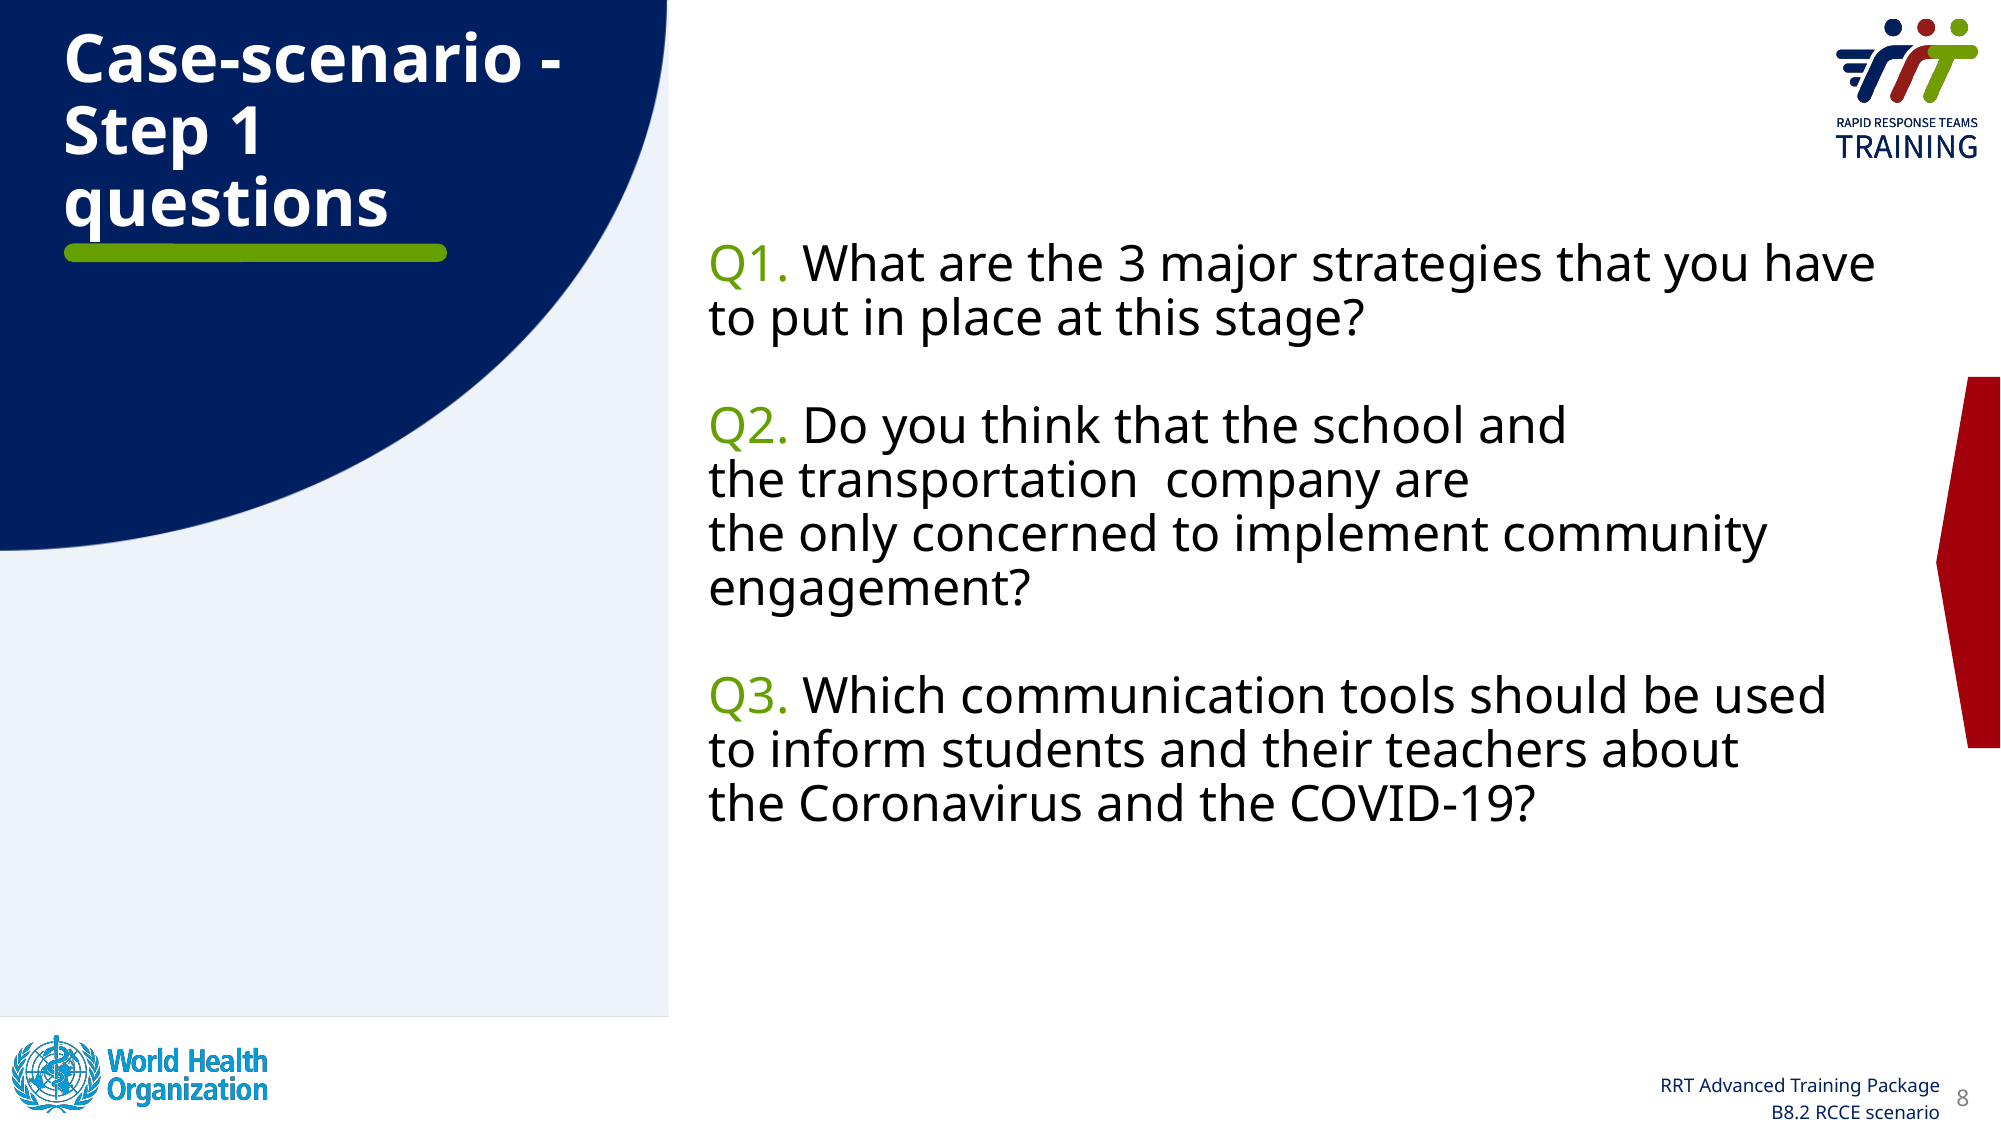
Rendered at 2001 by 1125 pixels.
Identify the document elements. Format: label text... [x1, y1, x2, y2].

picture [46, 1056, 54, 1062]
picture [1835, 19, 1978, 167]
picture [12, 1035, 54, 1068]
picture [24, 1054, 36, 1087]
picture [34, 1054, 43, 1078]
picture [30, 1083, 37, 1091]
picture [40, 1062, 47, 1070]
text_box Case-scenario - Step 1 questions [63, 103, 600, 242]
picture [12, 1083, 48, 1113]
picture [0, 0, 669, 1018]
picture [59, 1035, 267, 1113]
picture [36, 1088, 78, 1105]
list Q1. What are the 3 major strategies that you have to put in place at this stage? Q2. Do you think that the school and the transportation company are the only concerned to implement community engagement? Q3. Which communication tools should be used to inform students and their teachers about the Coronavirus and the COVID-19? [700, 228, 1937, 897]
picture [22, 1062, 26, 1077]
picture [50, 1108, 62, 1113]
picture [71, 1053, 90, 1091]
